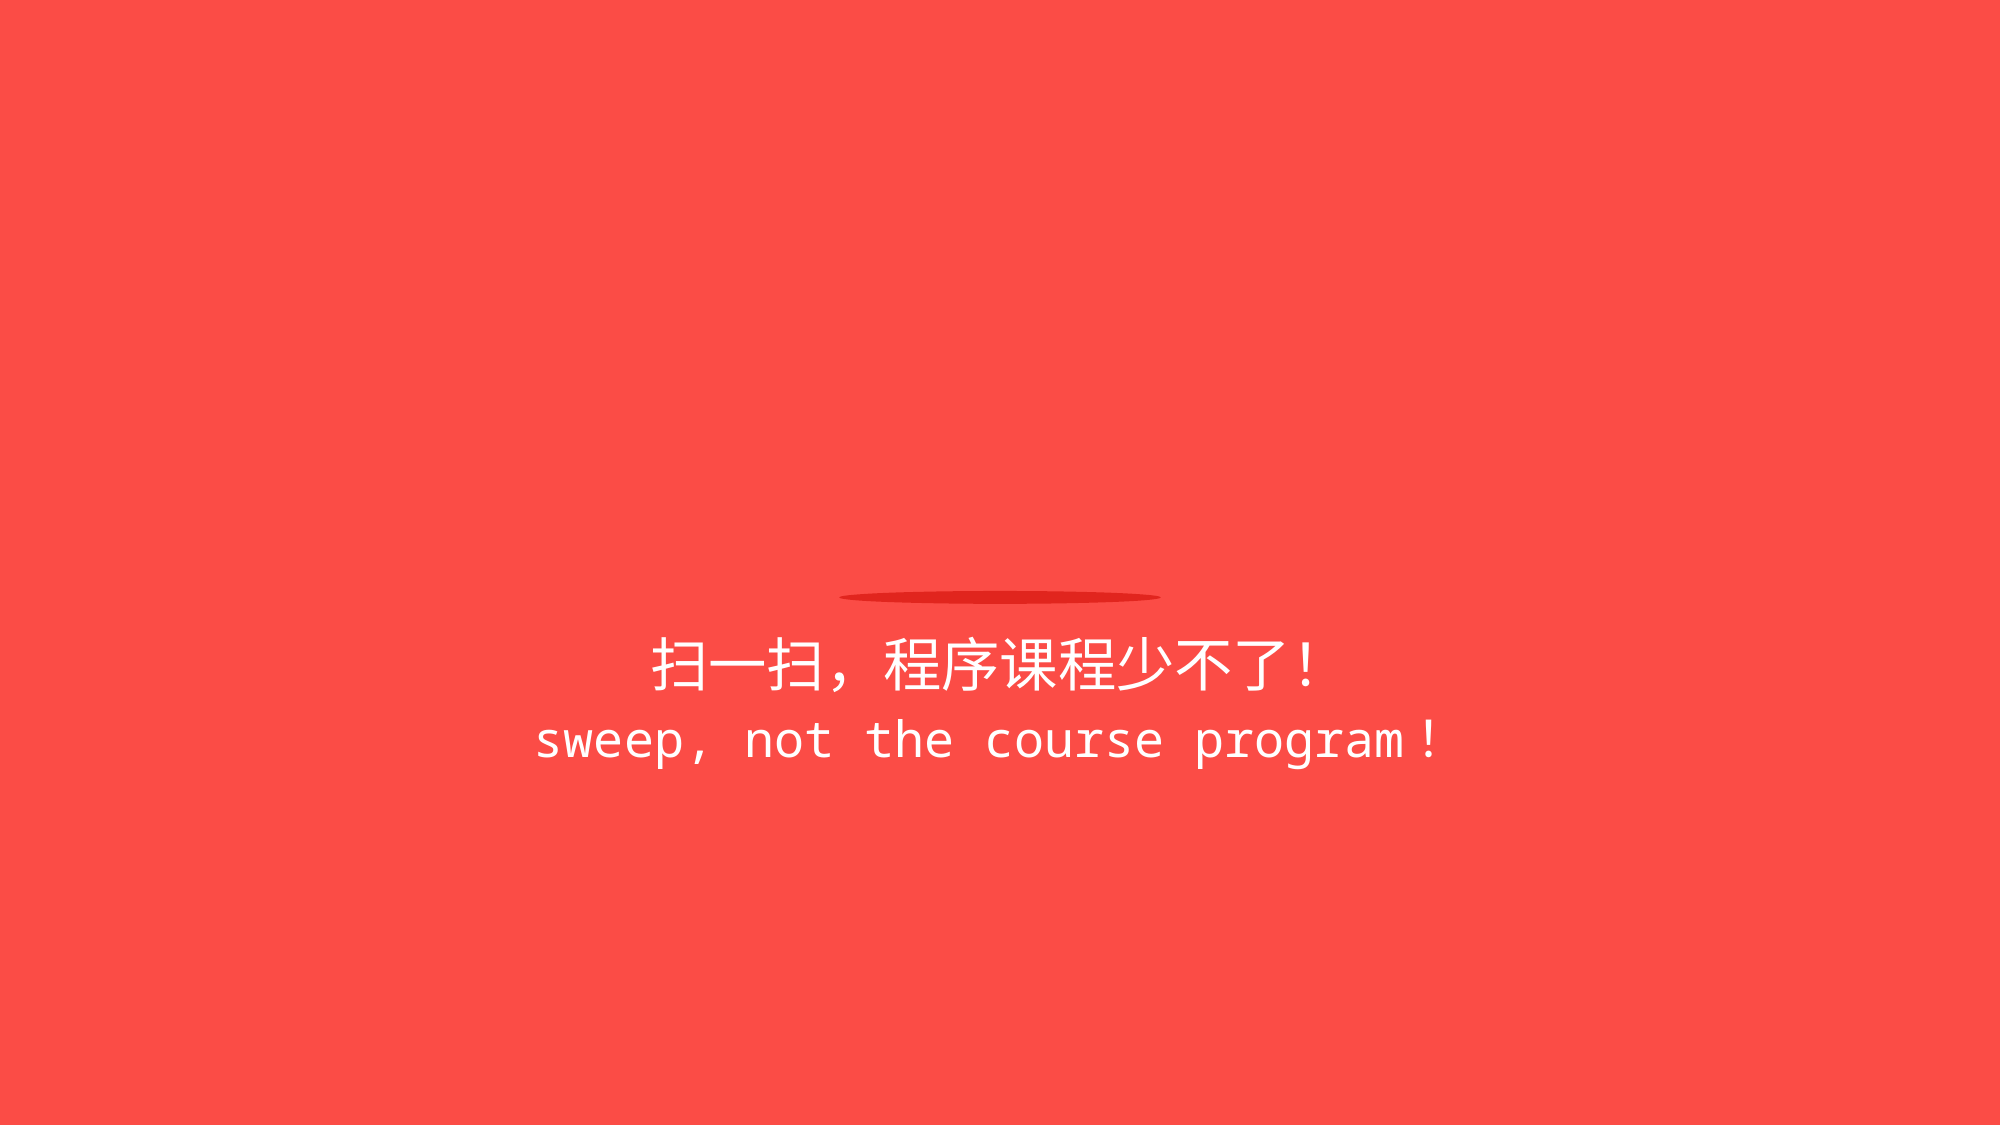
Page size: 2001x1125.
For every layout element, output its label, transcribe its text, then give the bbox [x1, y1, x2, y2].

text_box [837, 589, 1163, 605]
text_box 扫一扫，程序课程少不了！ [635, 620, 1365, 700]
text_box sweep, not the course program！ [519, 700, 1481, 776]
